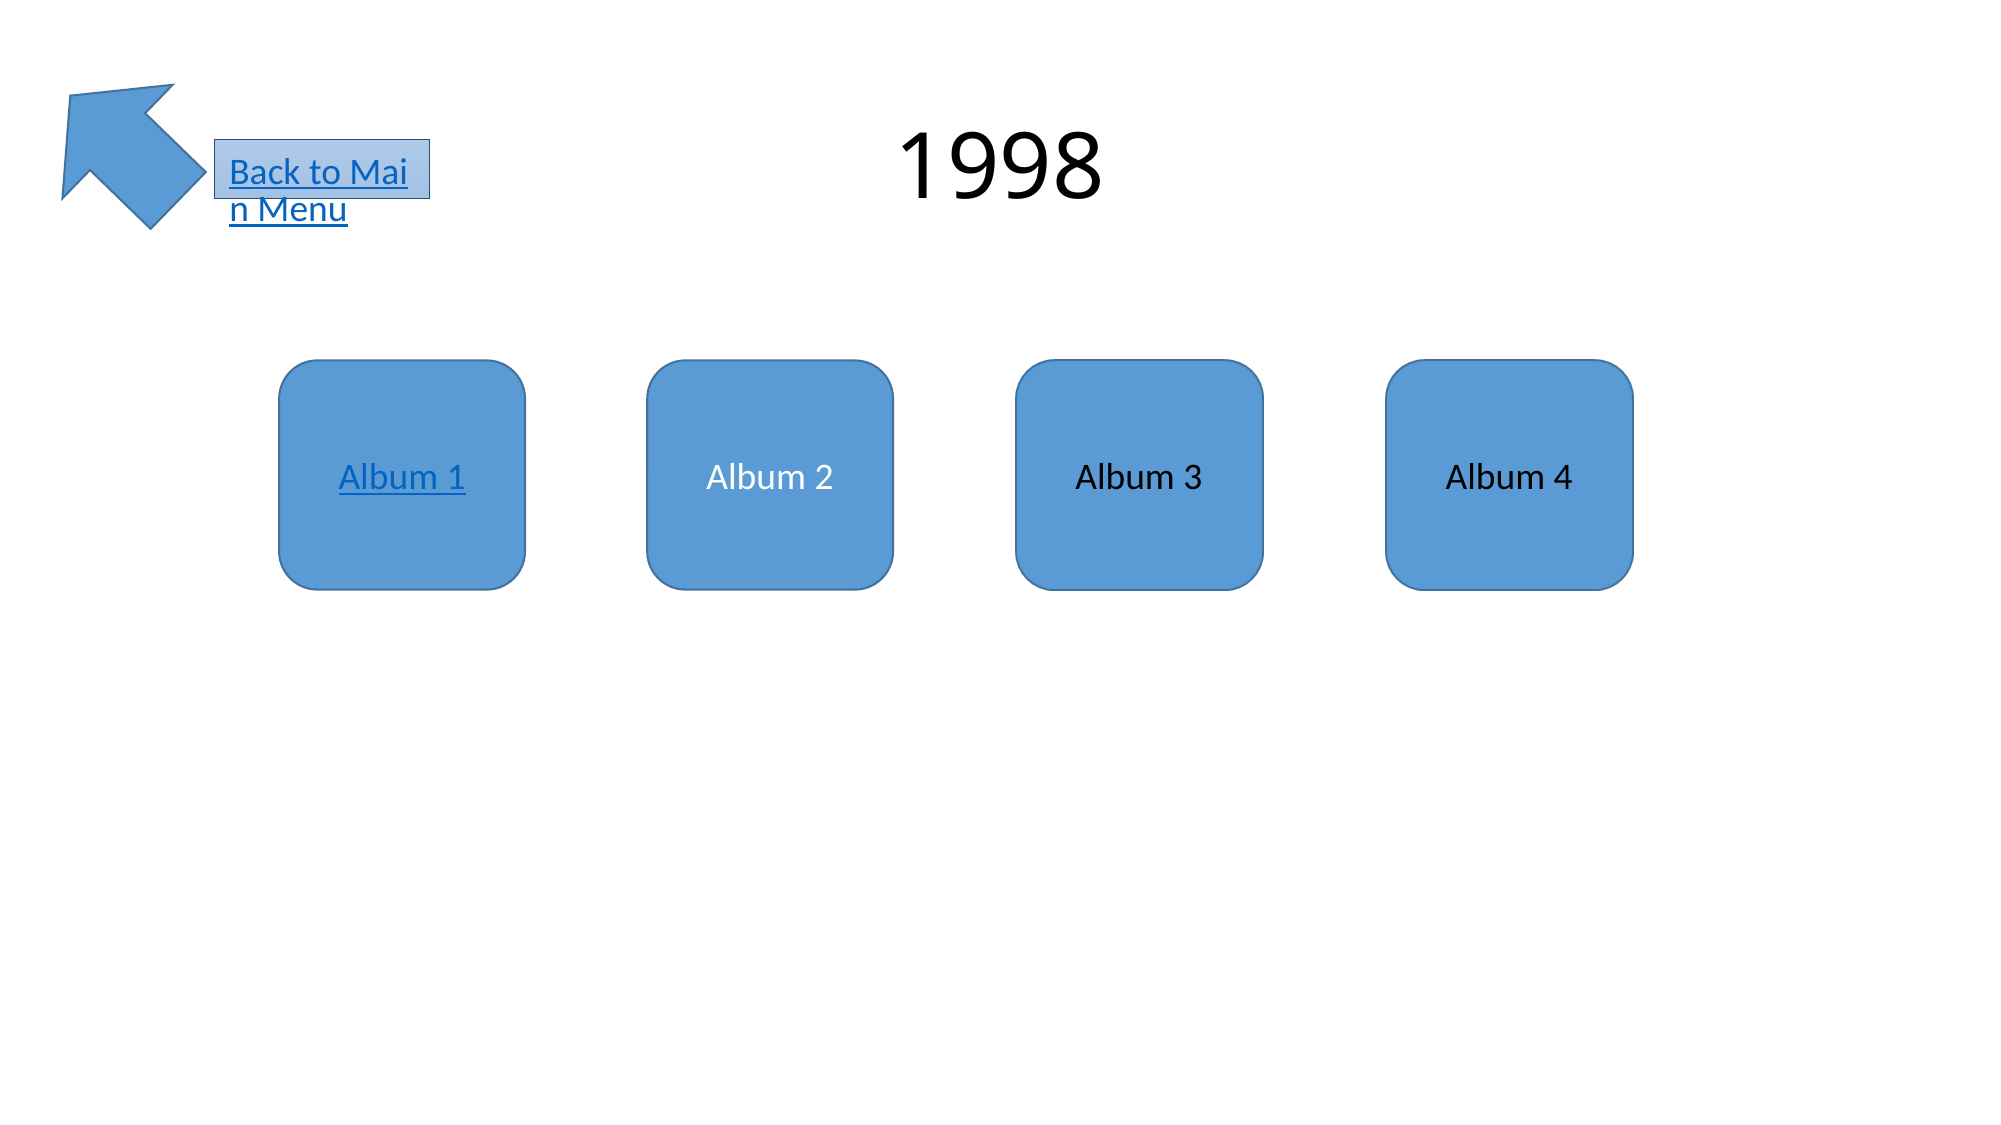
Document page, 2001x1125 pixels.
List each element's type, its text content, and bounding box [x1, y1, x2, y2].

text_box Album 2 [646, 359, 895, 591]
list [1015, 359, 1264, 591]
picture [1385, 359, 1634, 591]
text_box [61, 83, 208, 231]
text_box Back to Main Menu [214, 139, 430, 199]
title 1998 [137, 59, 1863, 278]
text_box Album 1 [278, 359, 527, 591]
